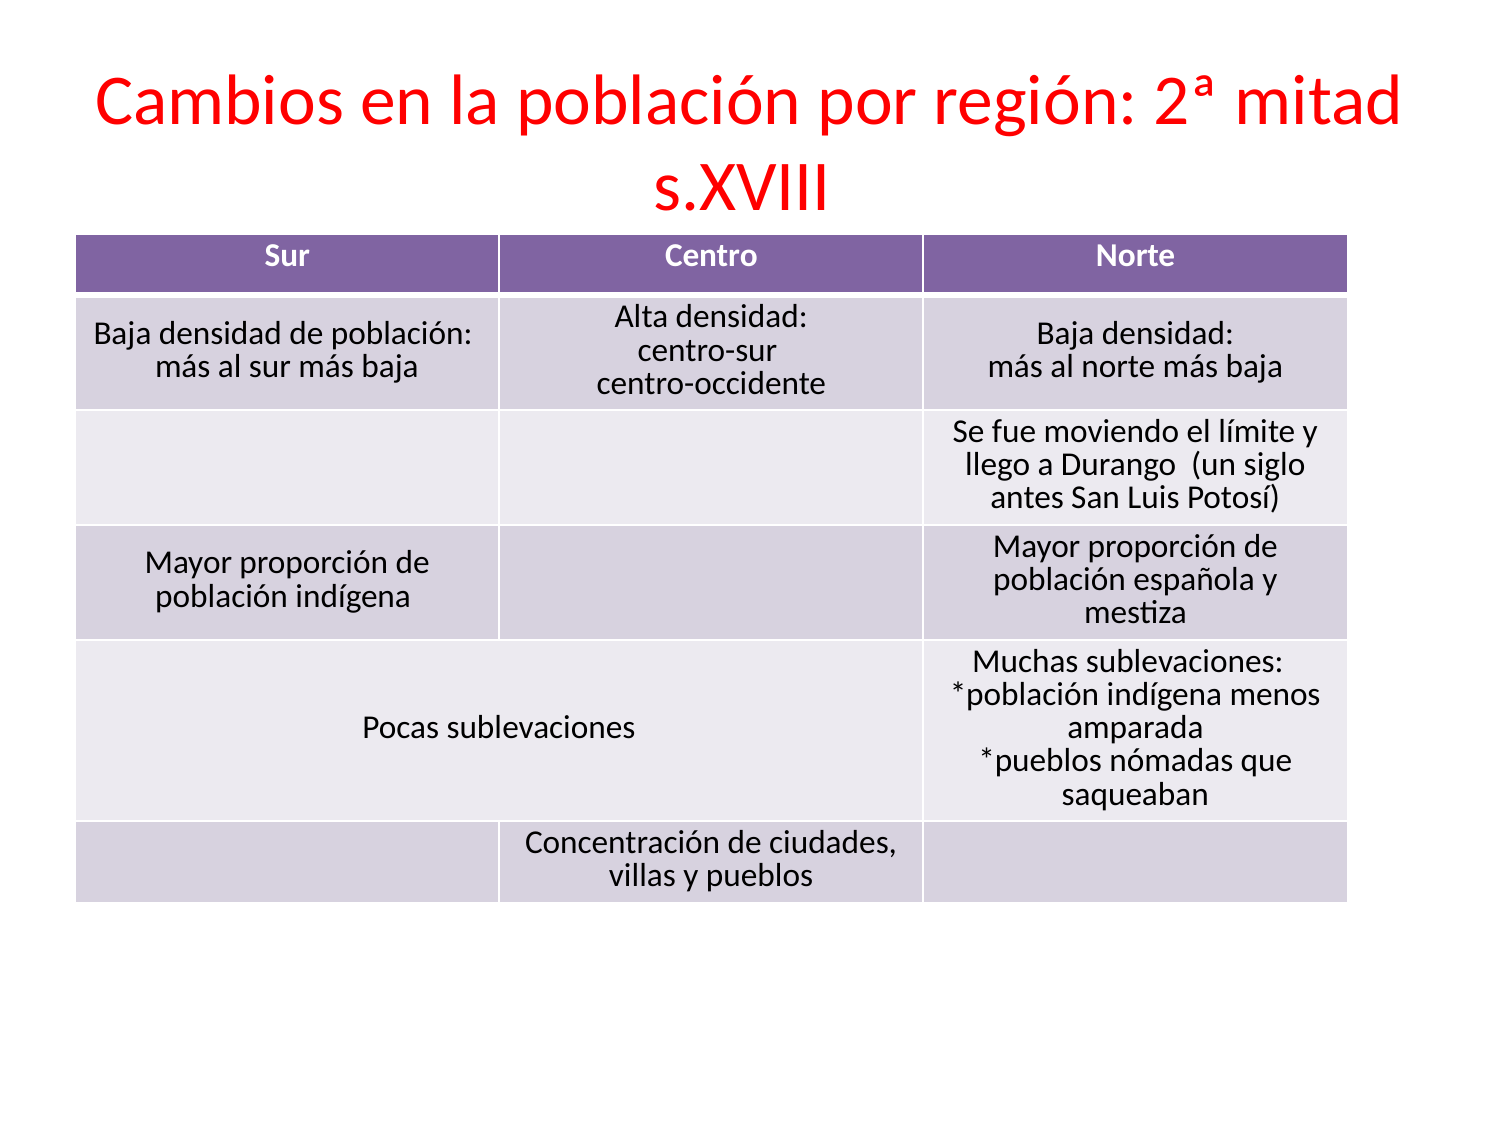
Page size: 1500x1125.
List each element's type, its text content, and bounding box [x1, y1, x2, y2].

table_cell [500, 526, 922, 639]
table_cell Mayor proporción de población española y mestiza [924, 526, 1347, 639]
table_cell Baja densidad: más al norte más baja [924, 298, 1347, 409]
table_header Centro [500, 235, 922, 292]
table_cell Alta densidad: centro-sur centro-occidente [500, 298, 922, 409]
table_cell Baja densidad de población: más al sur más baja [76, 298, 498, 409]
table_cell Mayor proporción de población indígena [76, 526, 498, 639]
table_cell Pocas sublevaciones [76, 641, 922, 820]
table_cell [76, 411, 498, 524]
table_cell [924, 822, 1347, 902]
table_cell Concentración de ciudades, villas y pueblos [500, 822, 922, 902]
table_header Norte [924, 235, 1347, 292]
title Cambios en la población por región: 2ª mitad s.XVIII [74, 44, 1426, 233]
table_cell Se fue moviendo el límite y llego a Durango (un siglo antes San Luis Potosí) [924, 411, 1347, 524]
table_cell [76, 822, 498, 902]
table_cell Muchas sublevaciones: *población indígena menos amparada *pueblos nómadas que saqueaban [924, 641, 1347, 820]
table_cell [500, 411, 922, 524]
table_header Sur [76, 235, 498, 292]
